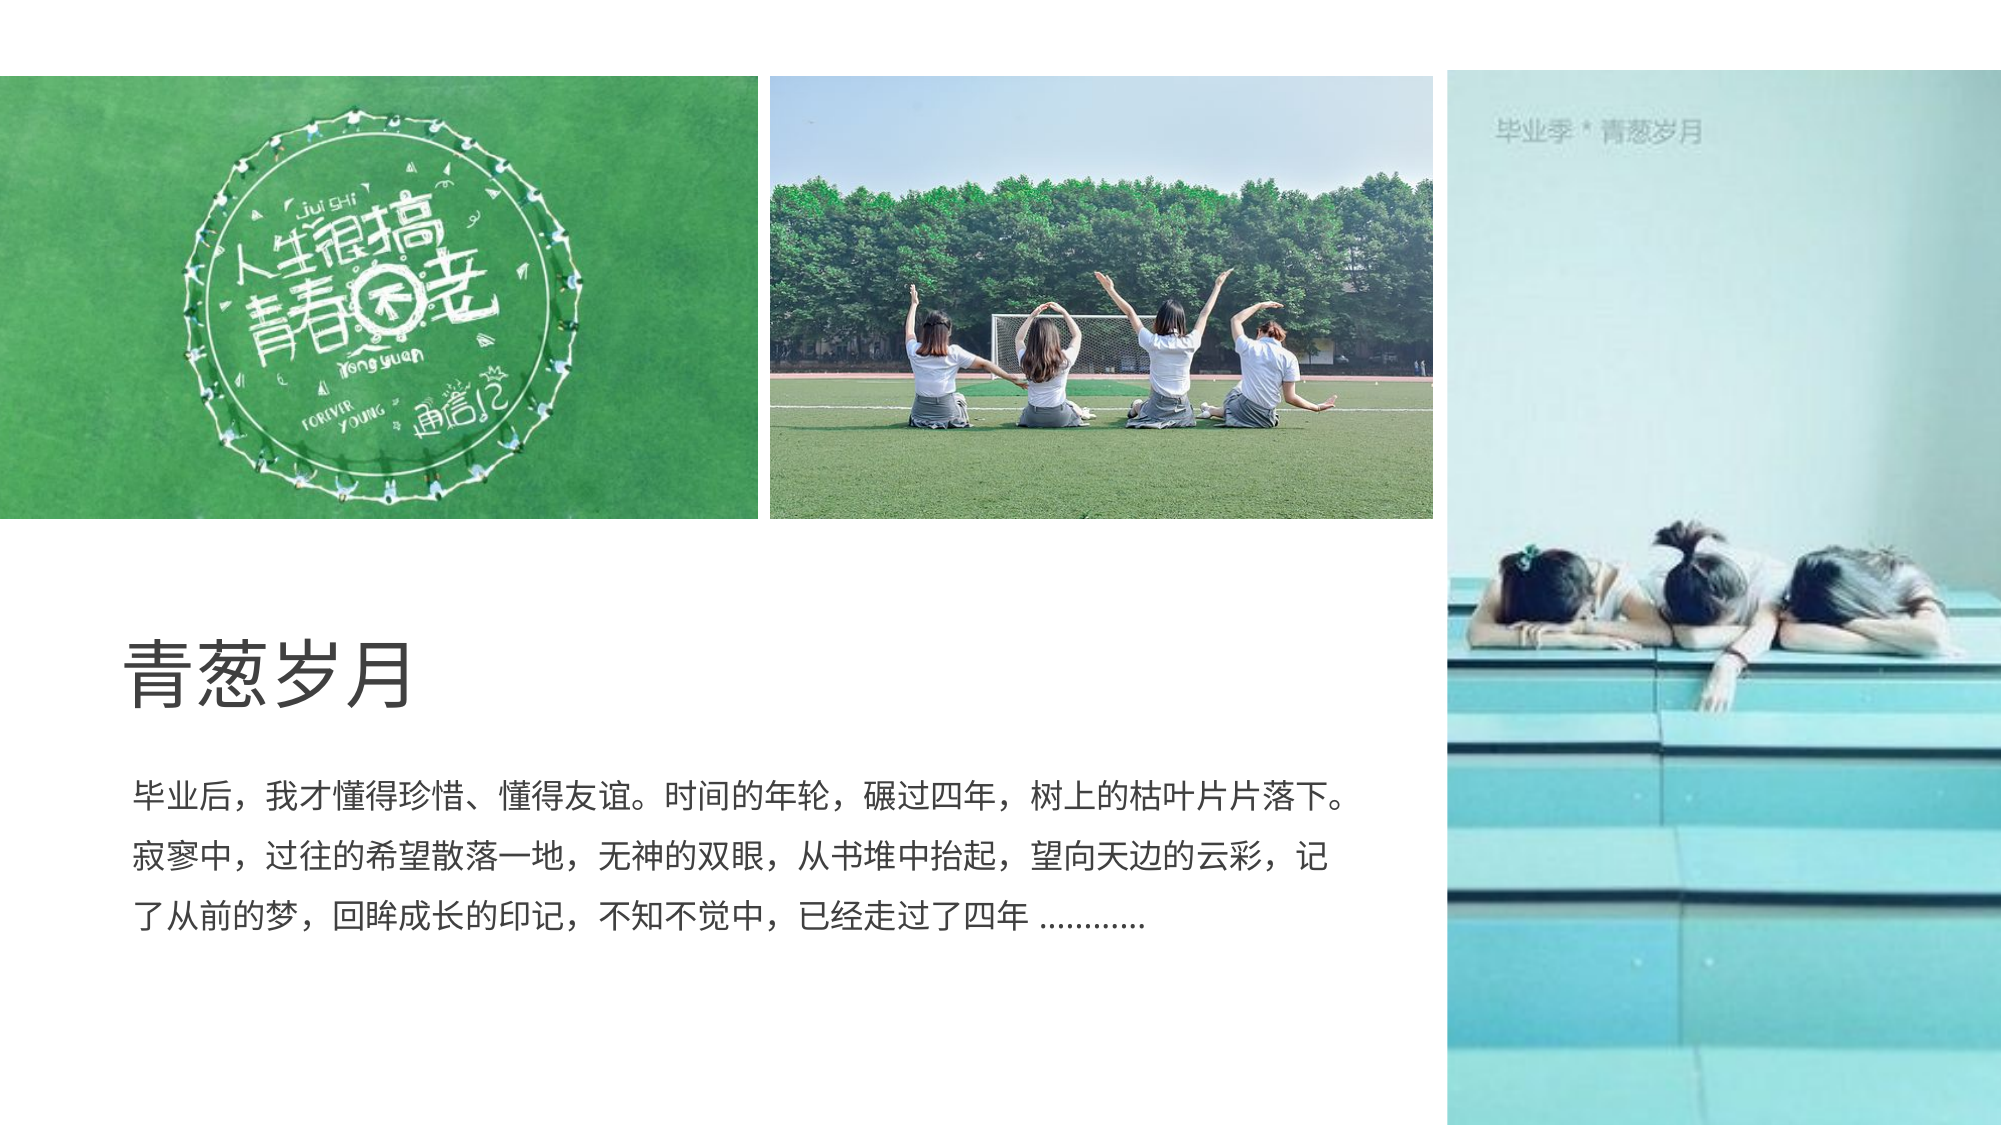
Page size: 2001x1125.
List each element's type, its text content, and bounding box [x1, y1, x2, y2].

picture [1447, 70, 2001, 1125]
picture [0, 76, 758, 519]
text_box 毕业后，我才懂得珍惜、懂得友谊。时间的年轮，碾过四年，树上的枯叶片片落下。 寂寥中，过往的希望散落一地，无神的双眼，从书堆中抬起，望向天边的云彩，记了从前的梦，回眸成长的印记，不知不觉中，已经走过了四年............ [118, 748, 1363, 943]
picture [770, 76, 1433, 519]
text_box 青葱岁月 [105, 619, 436, 725]
